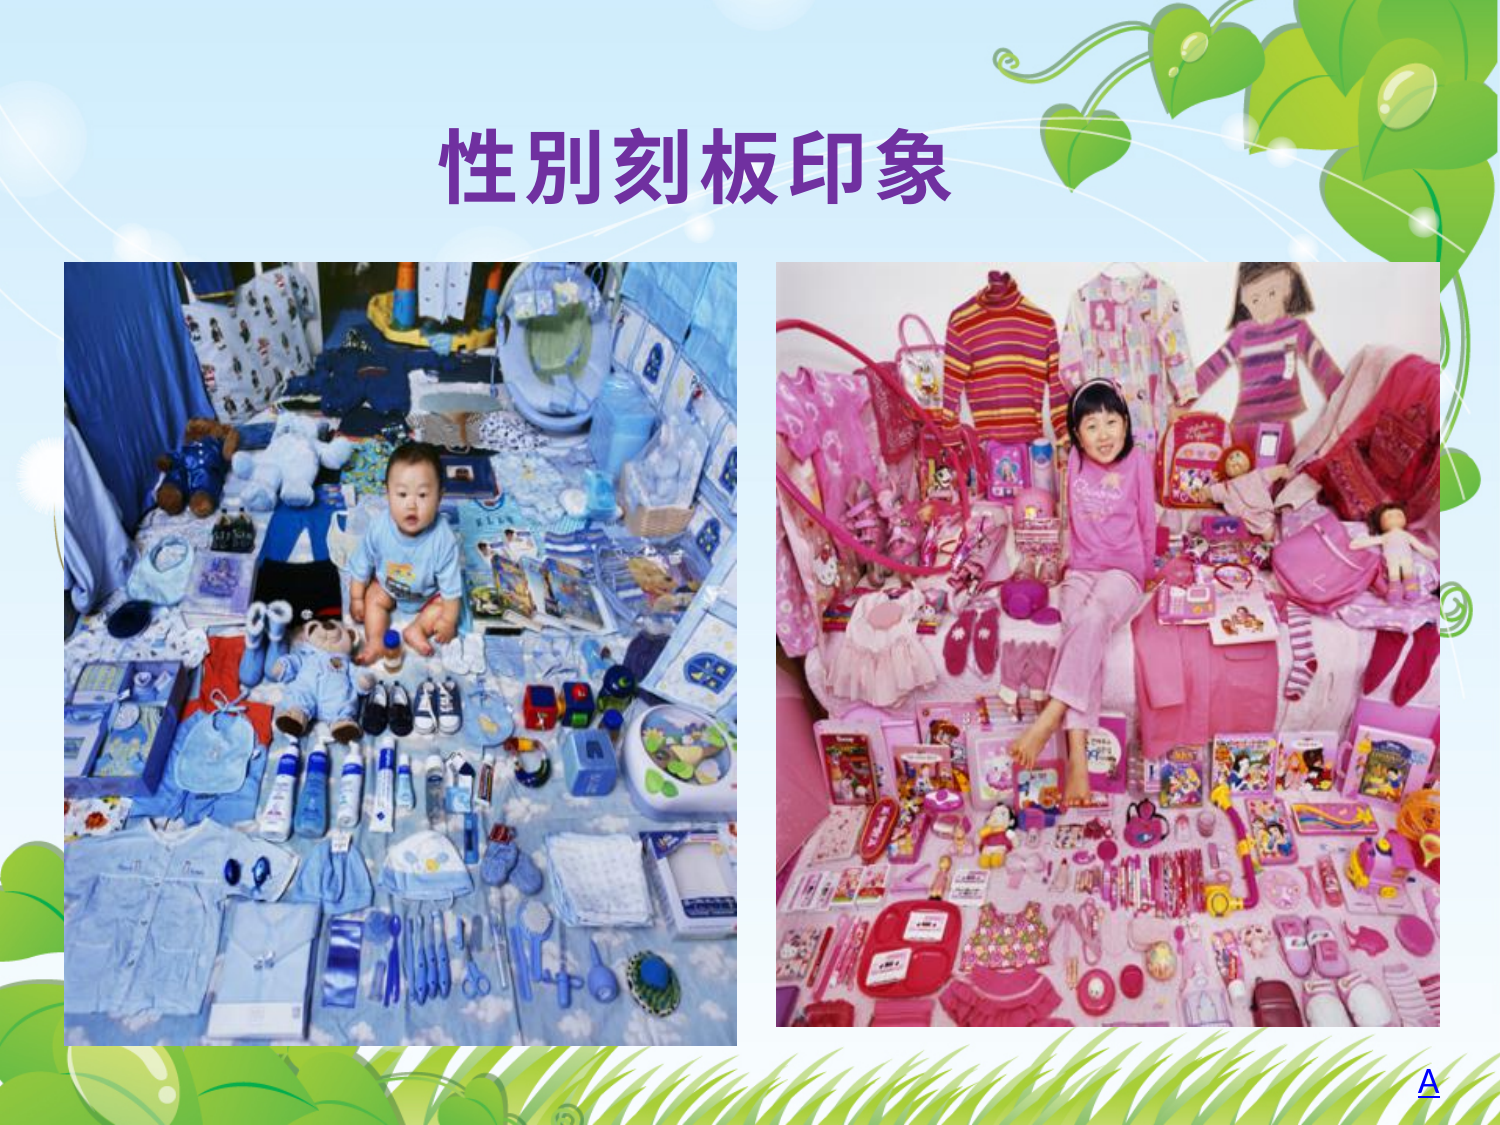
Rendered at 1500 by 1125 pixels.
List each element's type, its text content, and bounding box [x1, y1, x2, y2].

picture [0, 0, 1500, 1125]
text_box A [1403, 1048, 1455, 1108]
title 性別刻板印象 [171, 109, 1222, 222]
